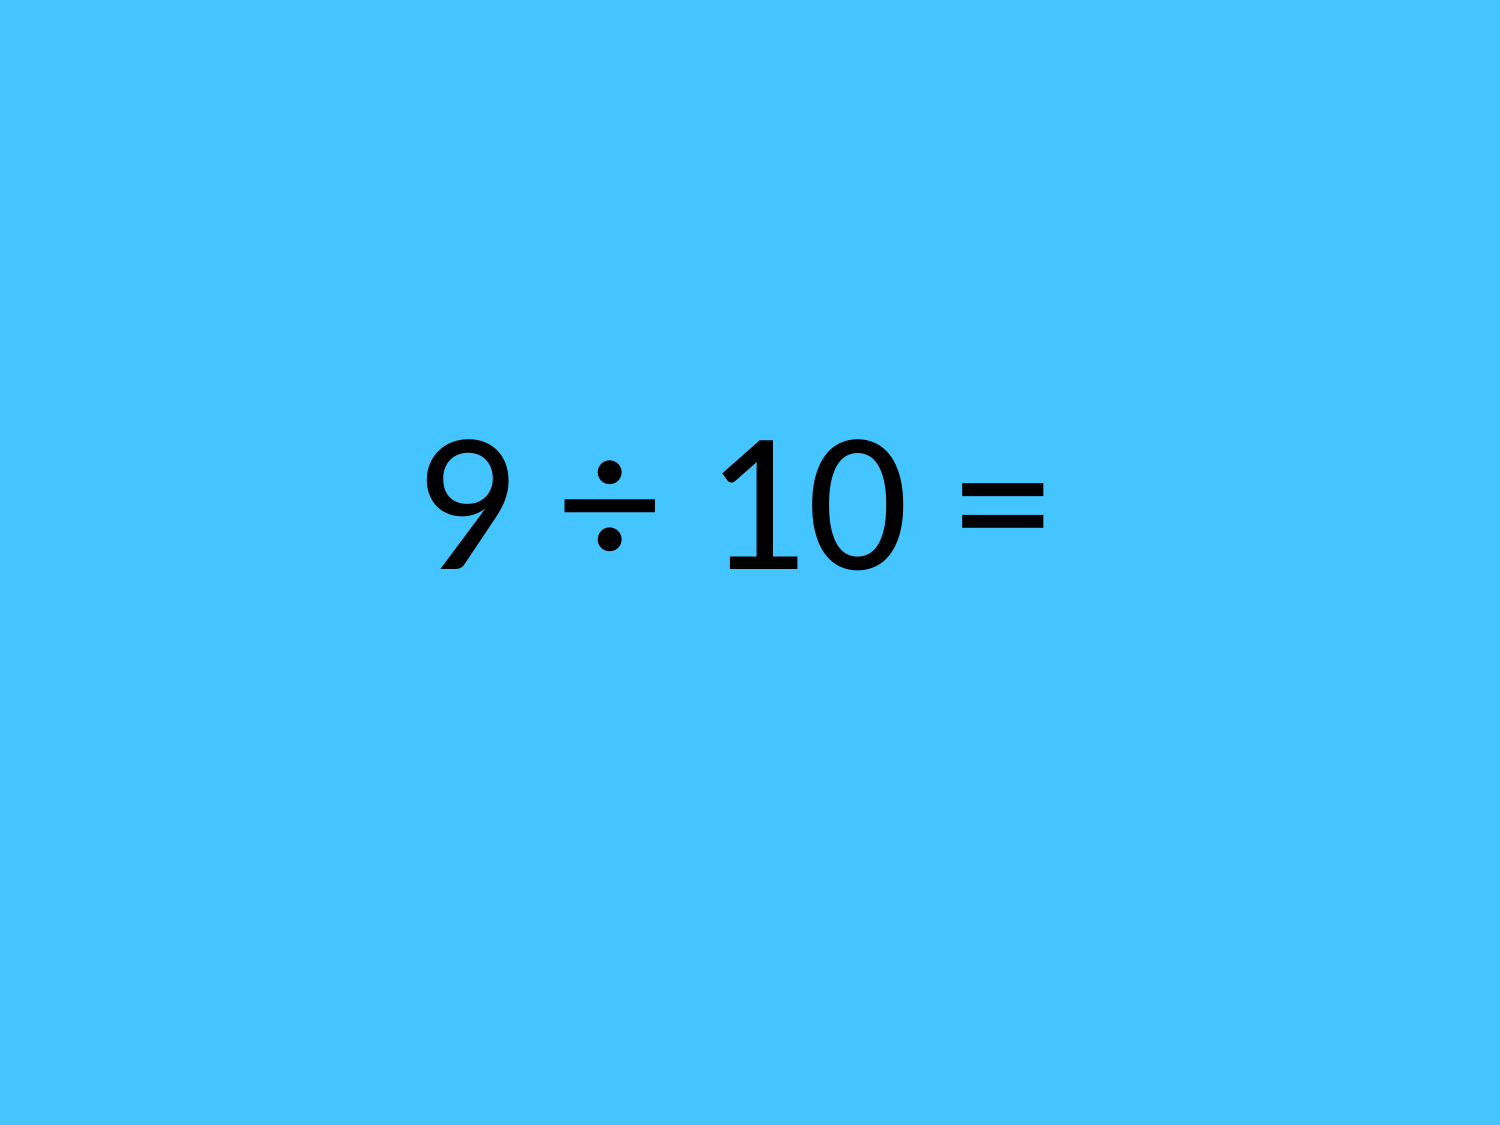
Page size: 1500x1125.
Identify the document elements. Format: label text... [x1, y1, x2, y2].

text_box 9 ÷ 10 = [399, 362, 1138, 618]
